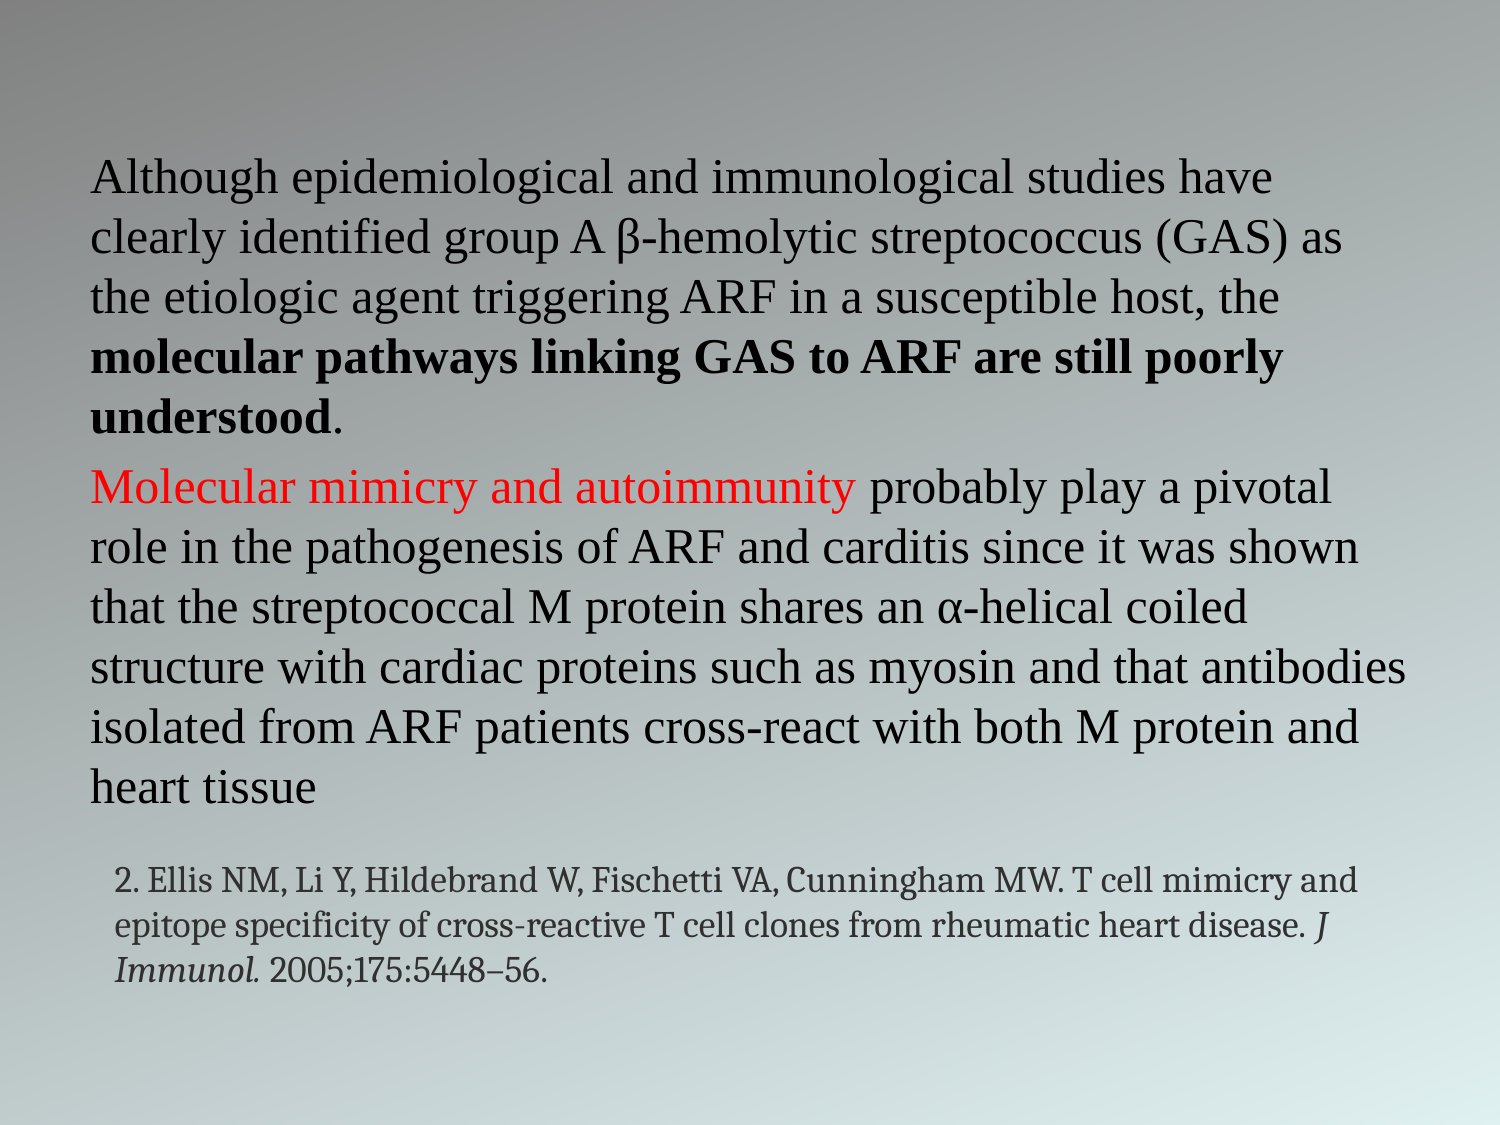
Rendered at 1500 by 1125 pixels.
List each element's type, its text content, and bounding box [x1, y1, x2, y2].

text_box 2. Ellis NM, Li Y, Hildebrand W, Fischetti VA, Cunningham MW. T cell mimicry and epitope specificity of cross-reactive T cell clones from rheumatic heart disease. J Immunol. 2005;175:5448–56. [99, 847, 1463, 998]
list Although epidemiological and immunological studies have clearly identified group A β-hemolytic streptococcus (GAS) as the etiologic agent triggering ARF in a susceptible host, the molecular pathways linking GAS to ARF are still poorly understood. Molecular mimicry and autoimmunity probably play a pivotal role in the pathogenesis of ARF and carditis since it was shown that the streptococcal M protein shares an α-helical coiled structure with cardiac proteins such as myosin and that antibodies isolated from ARF patients cross-react with both M protein and heart tissue [75, 135, 1425, 879]
